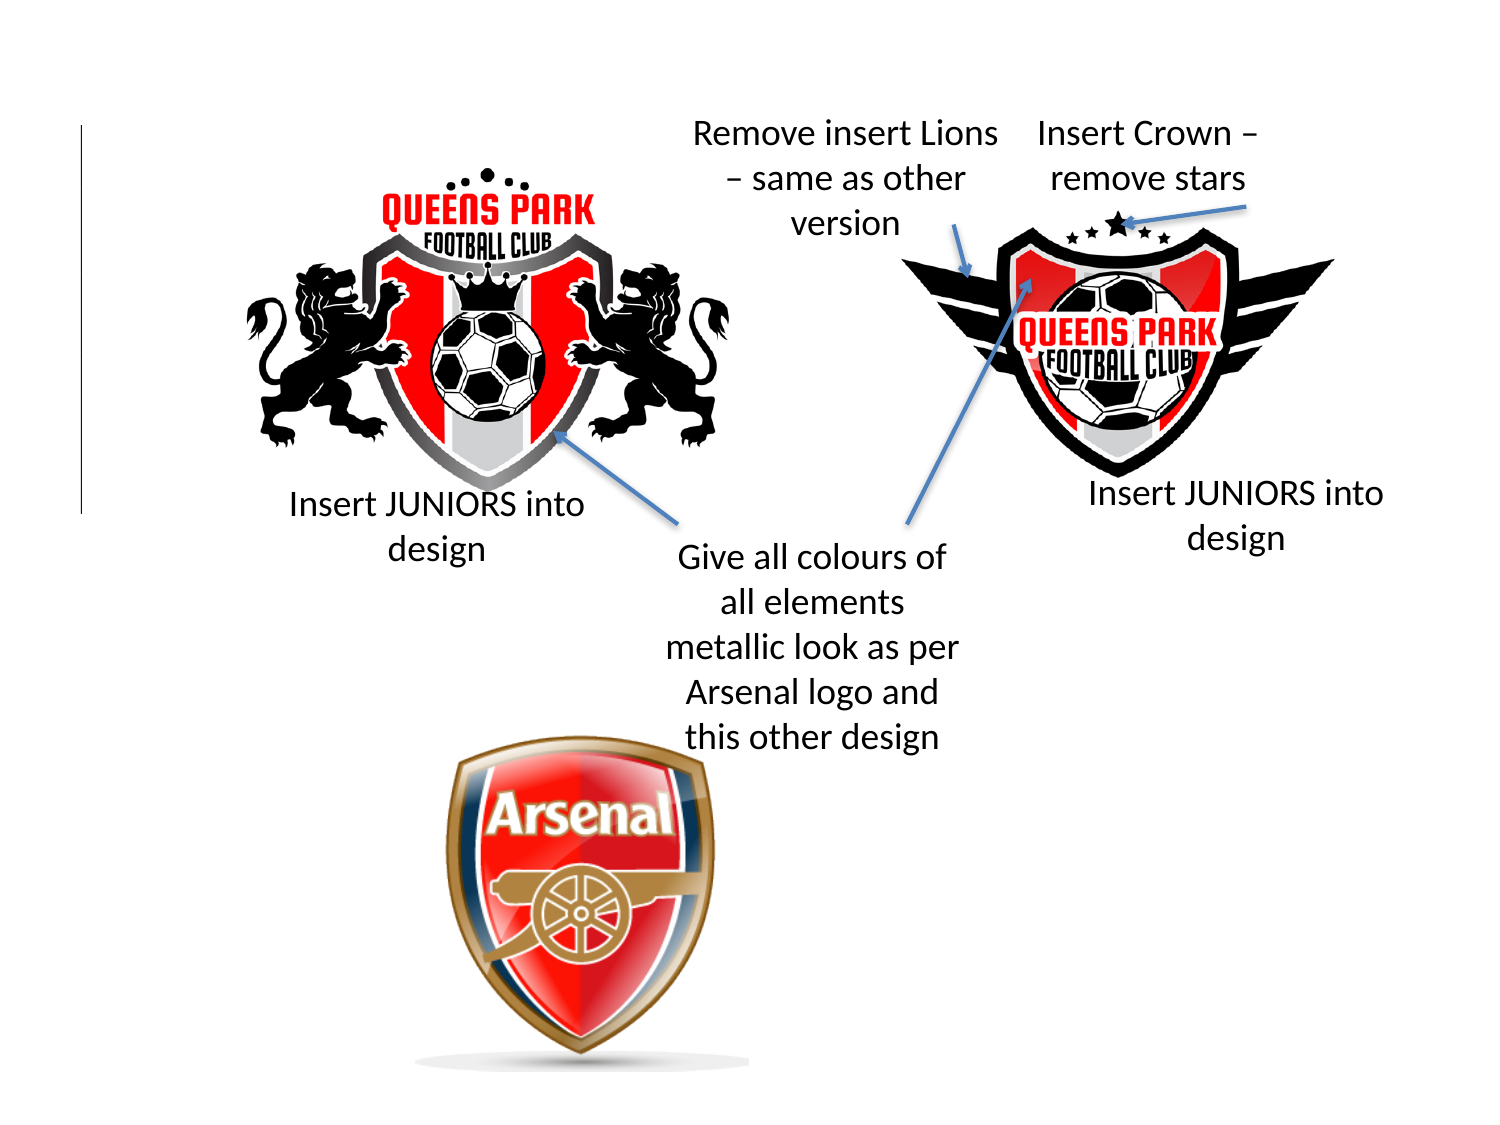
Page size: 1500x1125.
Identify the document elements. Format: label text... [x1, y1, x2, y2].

picture [411, 734, 750, 1072]
text_box Give all colours of all elements metallic look as per Arsenal logo and this other design [644, 524, 981, 765]
picture [80, 125, 1405, 514]
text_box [552, 430, 679, 525]
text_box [953, 224, 969, 276]
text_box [906, 278, 1031, 525]
text_box Insert Crown – remove stars [1014, 100, 1317, 181]
text_box Insert JUNIORS into design [269, 522, 606, 577]
text_box Remove insert Lions – same as other version [677, 100, 1014, 181]
text_box Insert JUNIORS into design [1068, 500, 1405, 566]
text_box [1120, 206, 1247, 225]
